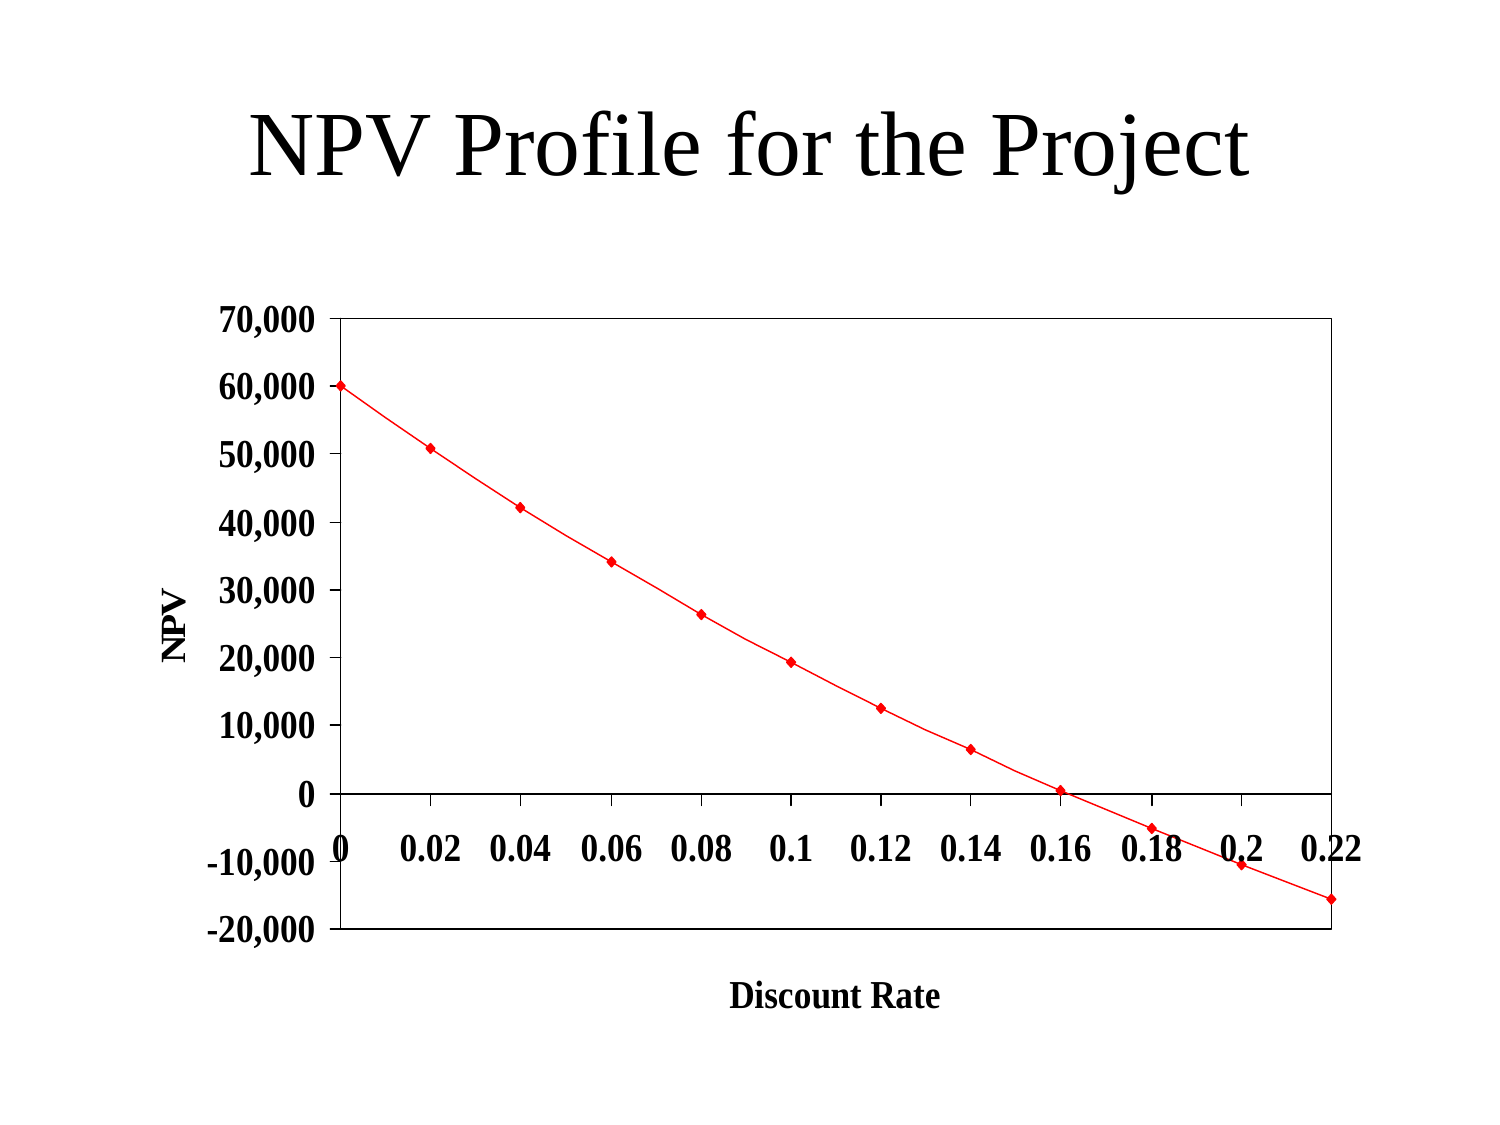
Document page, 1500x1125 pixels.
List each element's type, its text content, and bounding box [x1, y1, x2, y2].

title NPV Profile for the Project [75, 45, 1425, 233]
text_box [119, 262, 1390, 1053]
